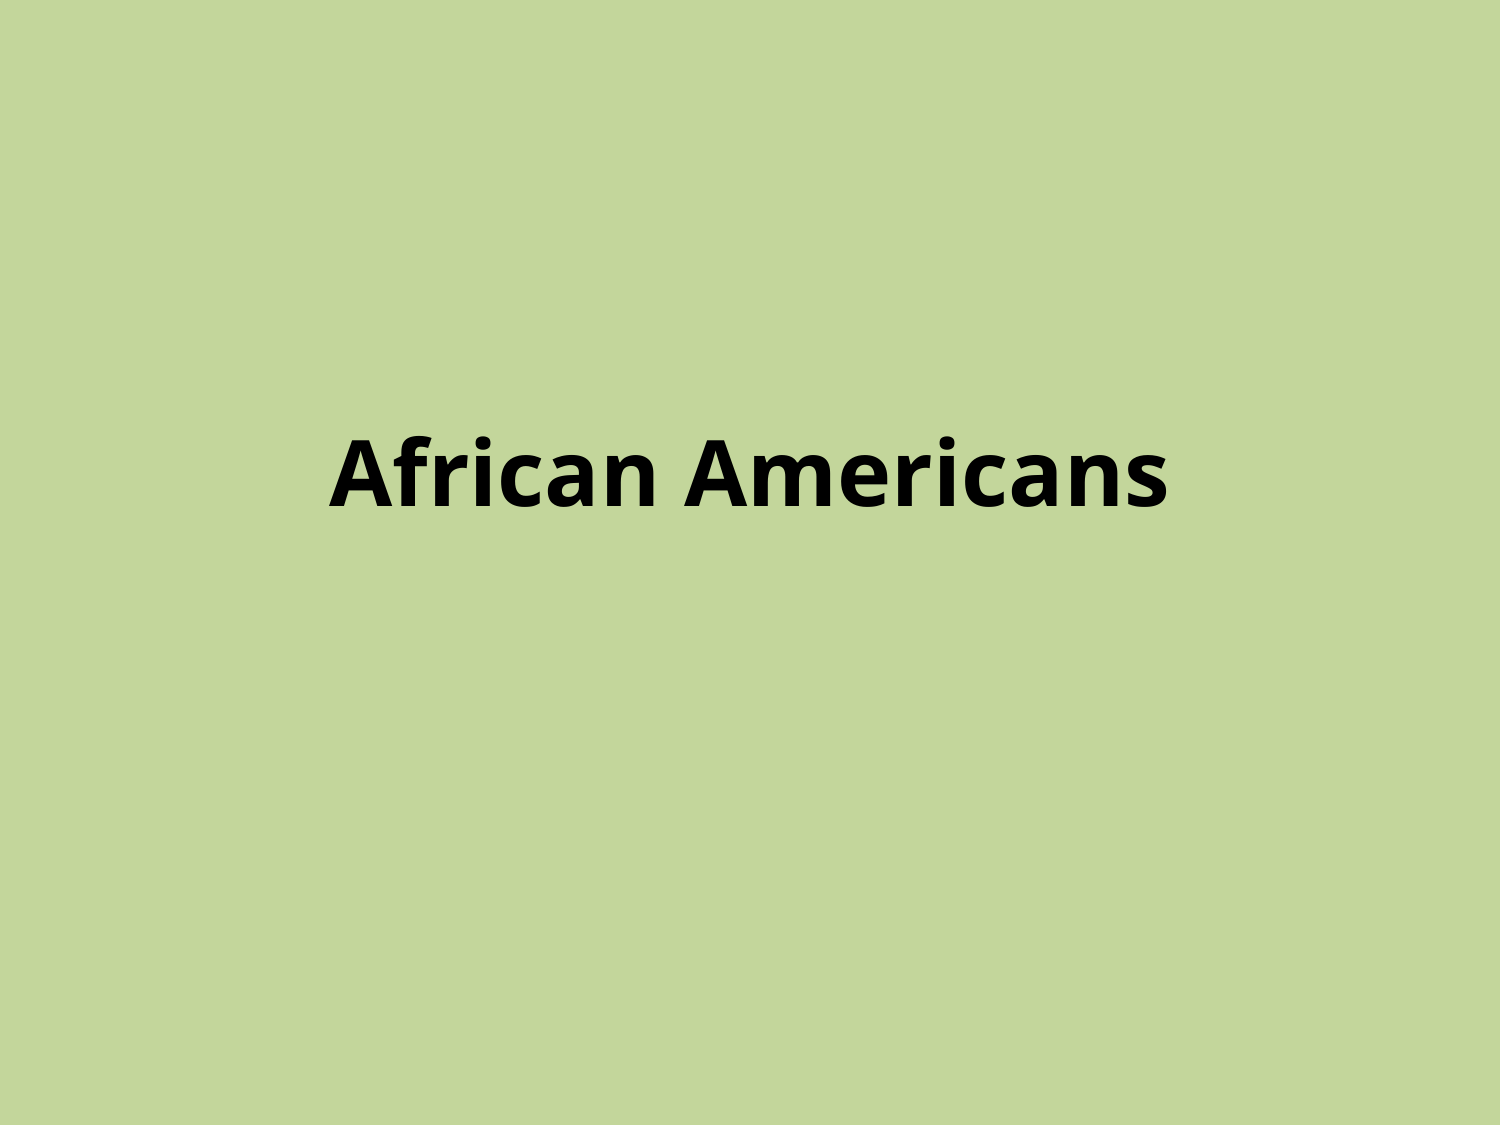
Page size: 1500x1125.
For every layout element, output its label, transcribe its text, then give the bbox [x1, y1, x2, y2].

title African Americans [112, 349, 1388, 591]
